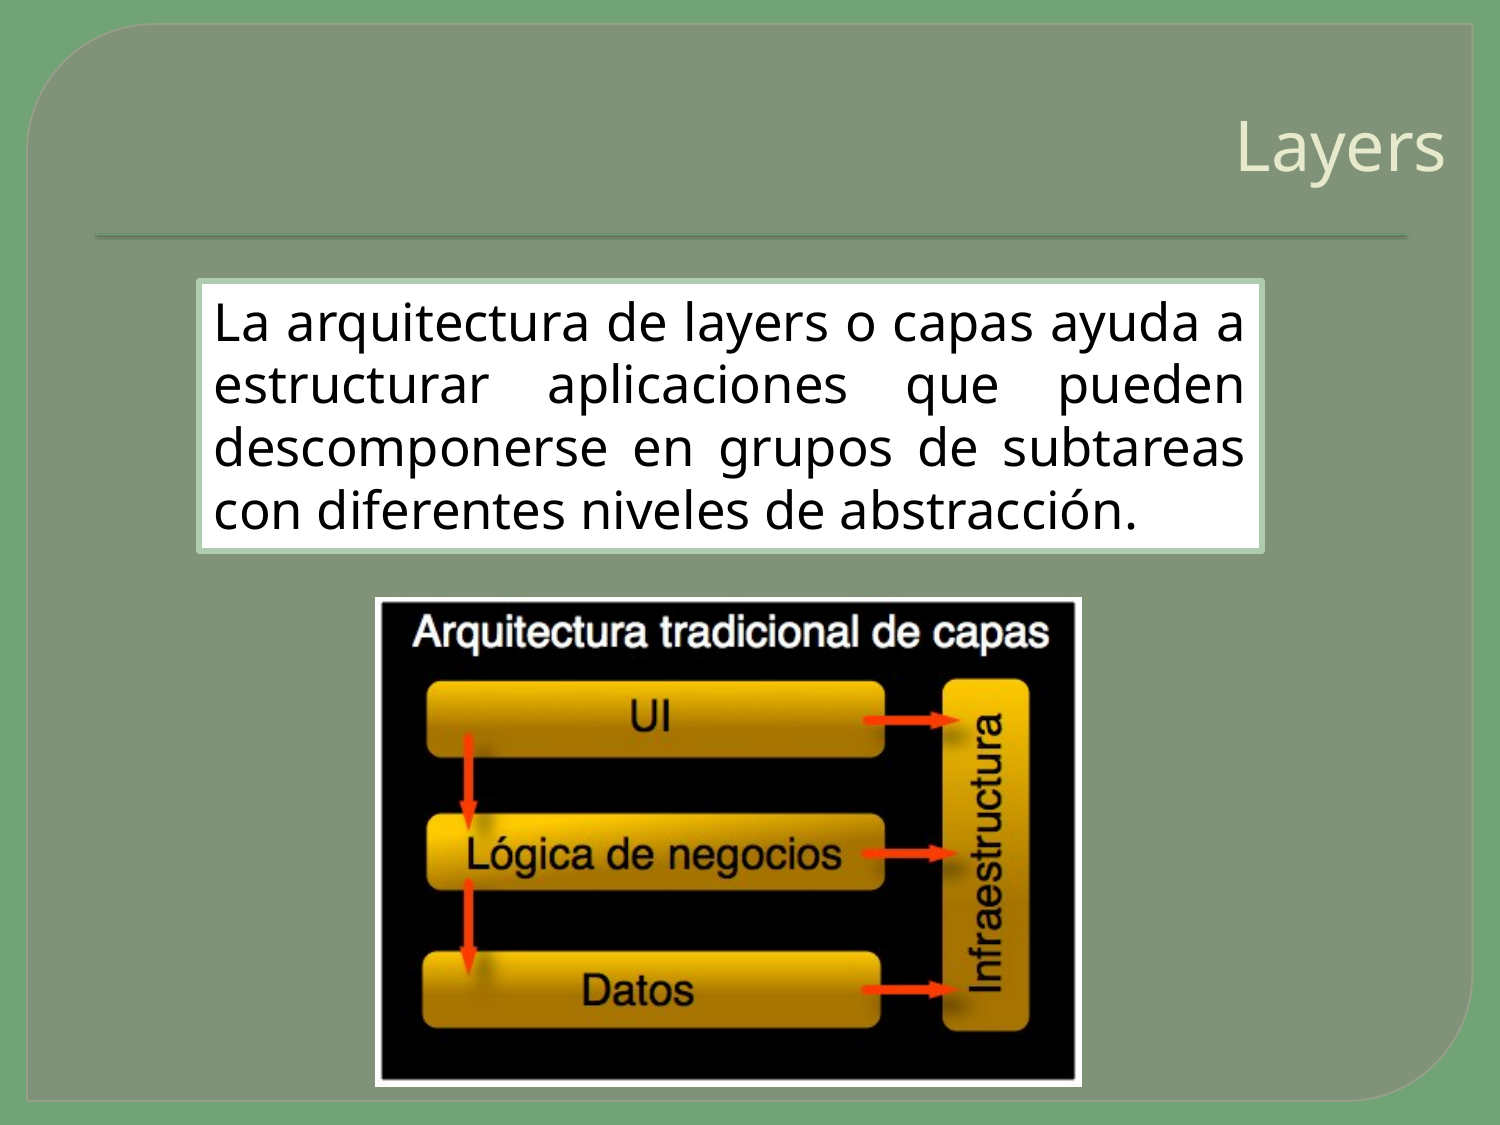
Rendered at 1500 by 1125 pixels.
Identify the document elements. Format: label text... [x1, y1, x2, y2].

picture [374, 597, 1082, 1087]
title Layers [187, 93, 1463, 193]
list La arquitectura de layers o capas ayuda a estructurar aplicaciones que pueden descomponerse en grupos de subtareas con diferentes niveles de abstracción. [196, 278, 1265, 554]
